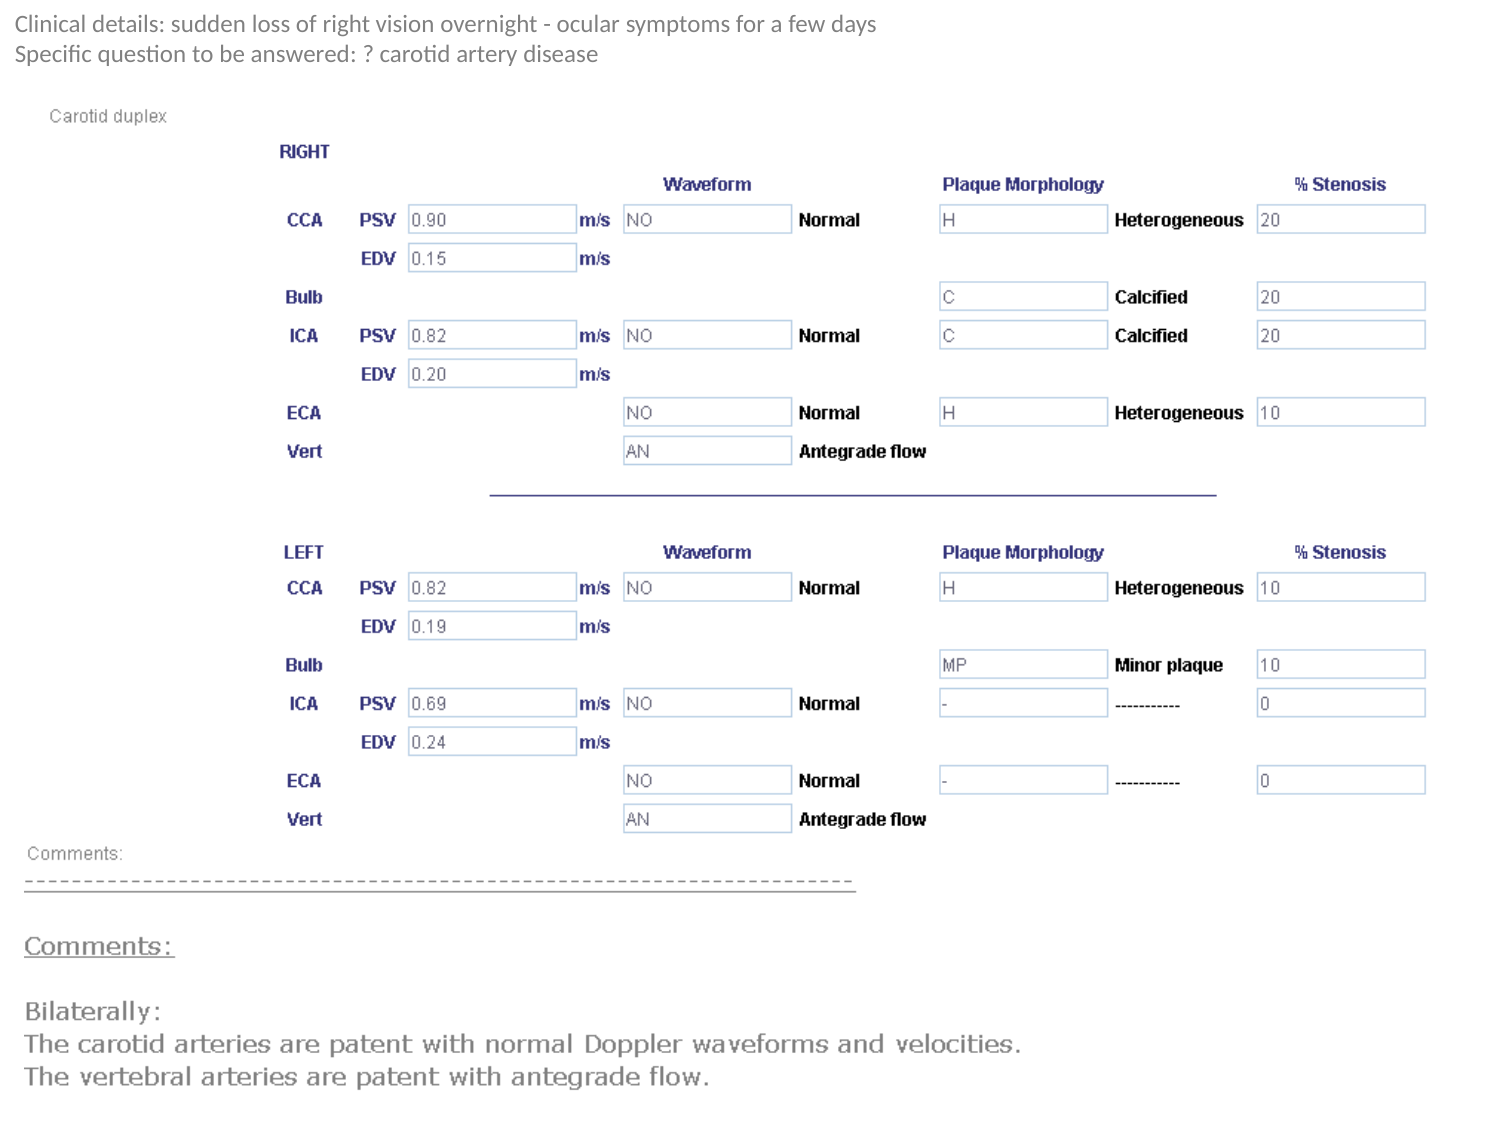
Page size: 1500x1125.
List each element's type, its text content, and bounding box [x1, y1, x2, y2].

picture [24, 102, 1441, 1099]
text_box Clinical details: sudden loss of right vision overnight - ocular symptoms for a few days Specific question to be answered: ? carotid artery disease [0, 0, 1466, 75]
